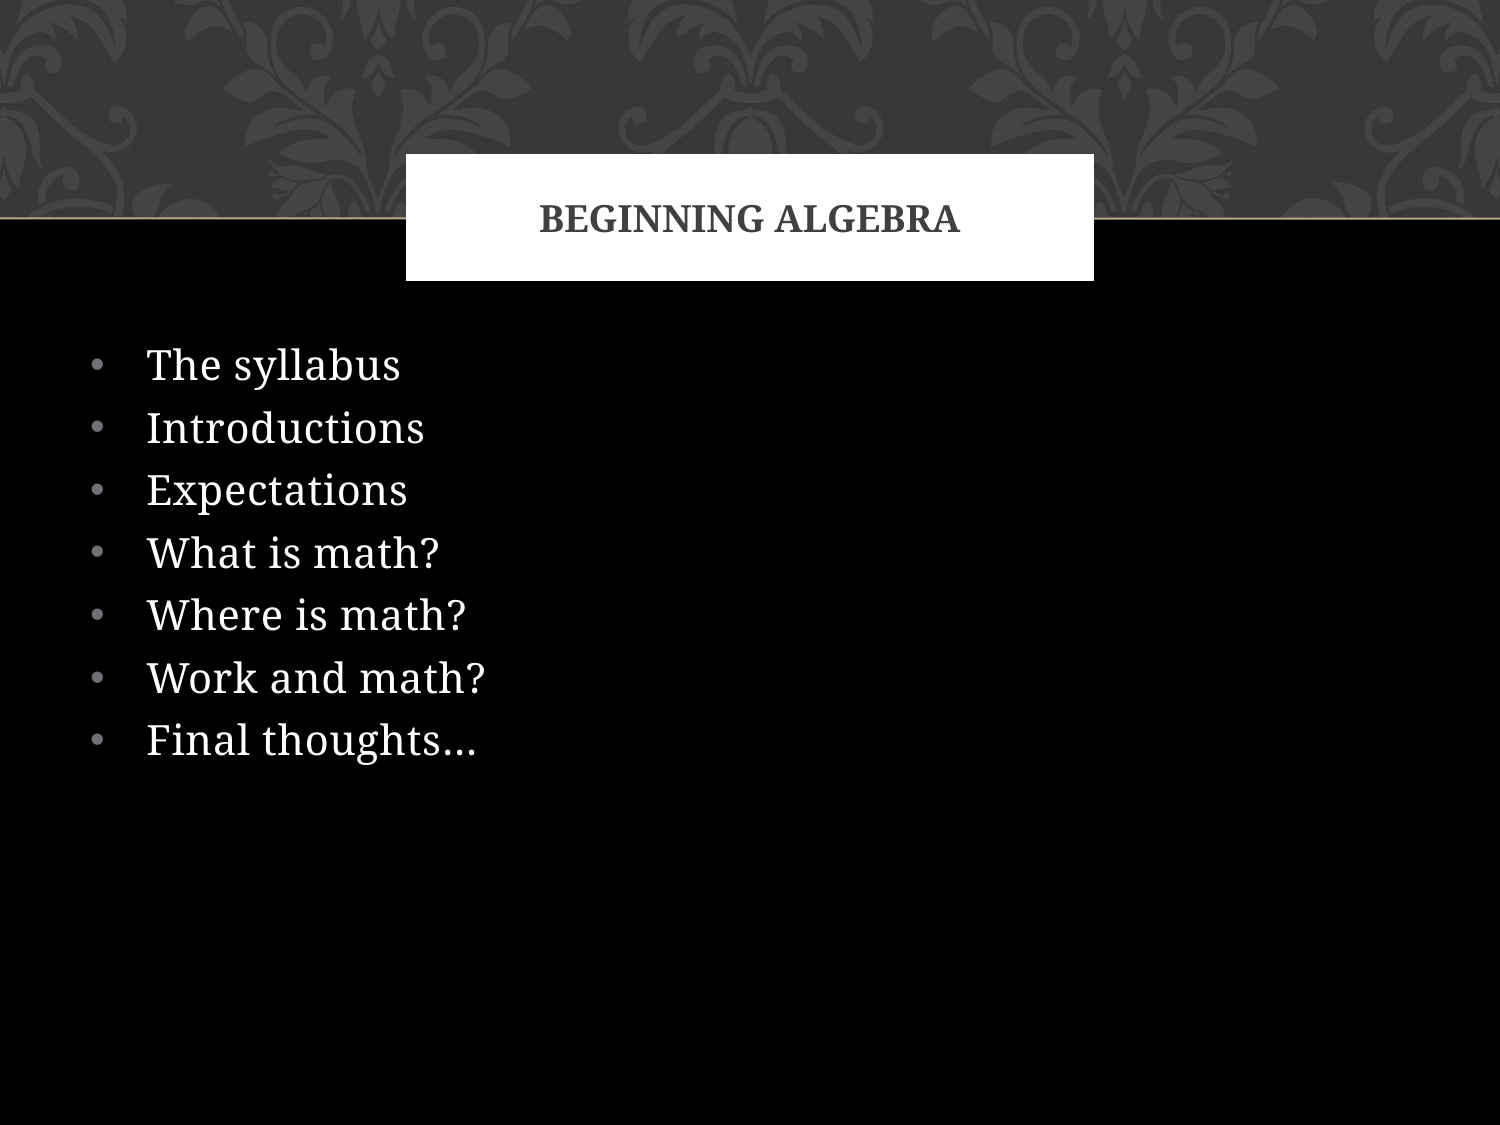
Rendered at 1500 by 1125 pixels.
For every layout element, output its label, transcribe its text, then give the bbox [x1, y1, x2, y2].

list The syllabus Introductions Expectations What is math? Where is math? Work and math? Final thoughts… [75, 331, 1425, 1000]
title Beginning Algebra [406, 154, 1094, 281]
